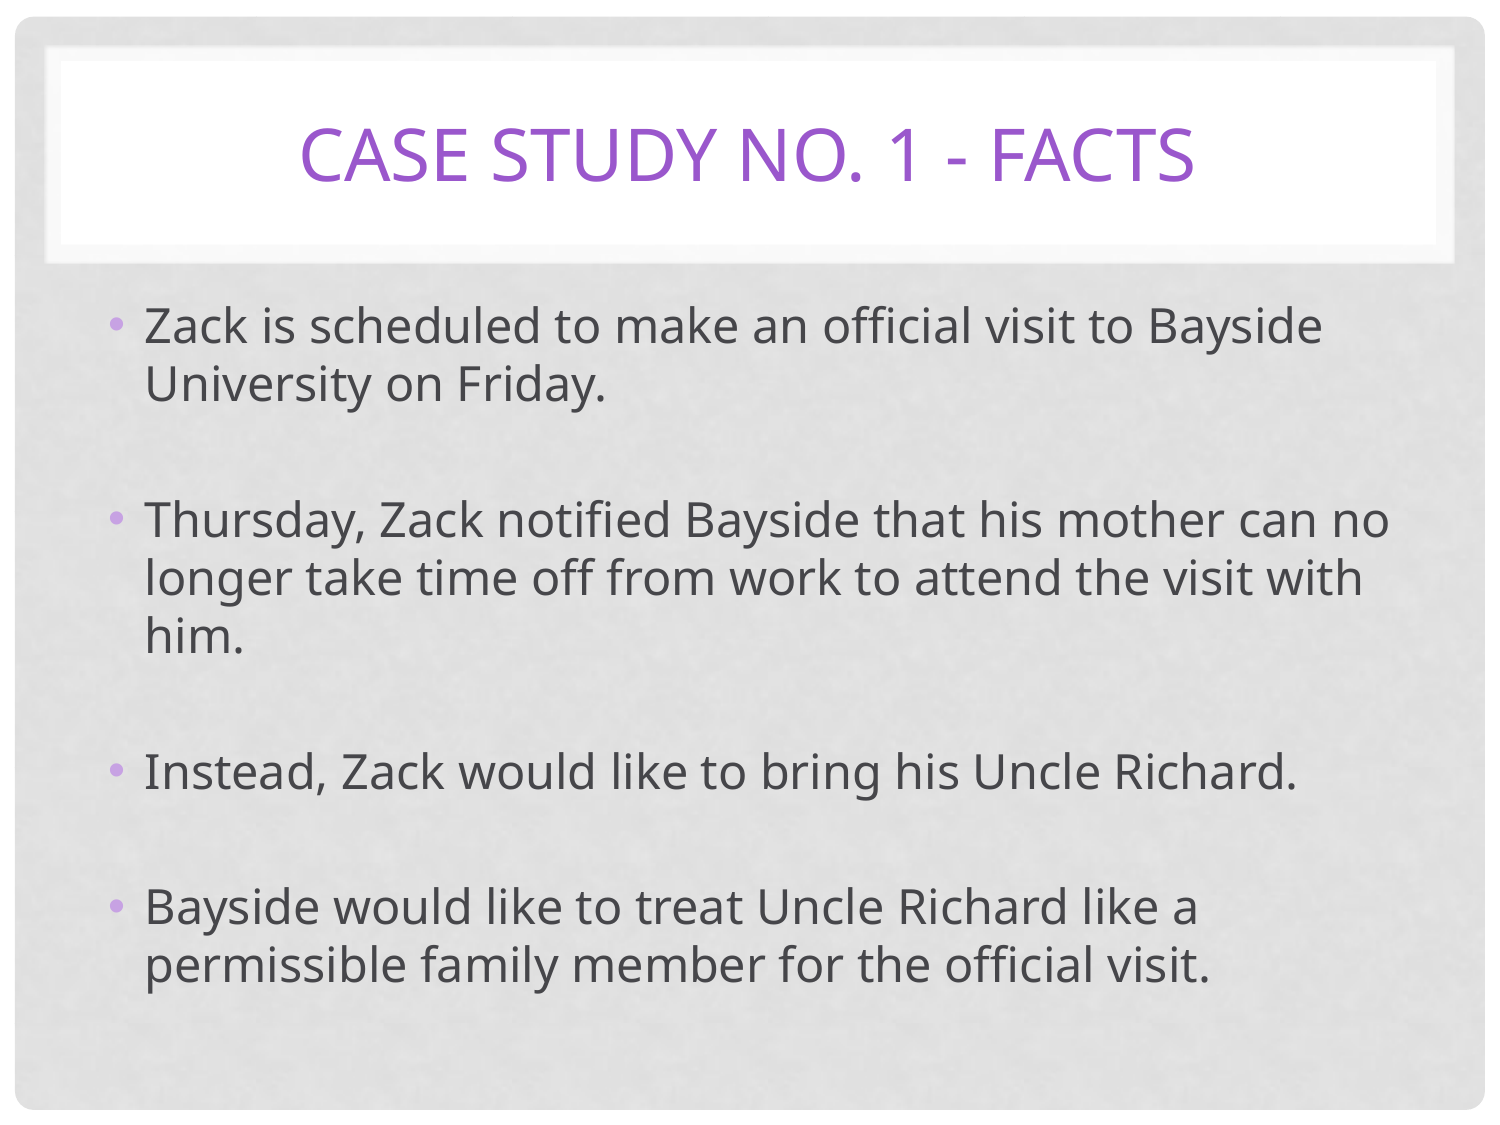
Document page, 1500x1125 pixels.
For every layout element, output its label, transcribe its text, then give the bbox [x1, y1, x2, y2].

list Zack is scheduled to make an official visit to Bayside University on Friday. Thursday, Zack notified Bayside that his mother can no longer take time off from work to attend the visit with him. Instead, Zack would like to bring his Uncle Richard. Bayside would like to treat Uncle Richard like a permissible family member for the official visit. [75, 287, 1425, 1005]
title Case study no. 1 - facts [69, 66, 1425, 238]
